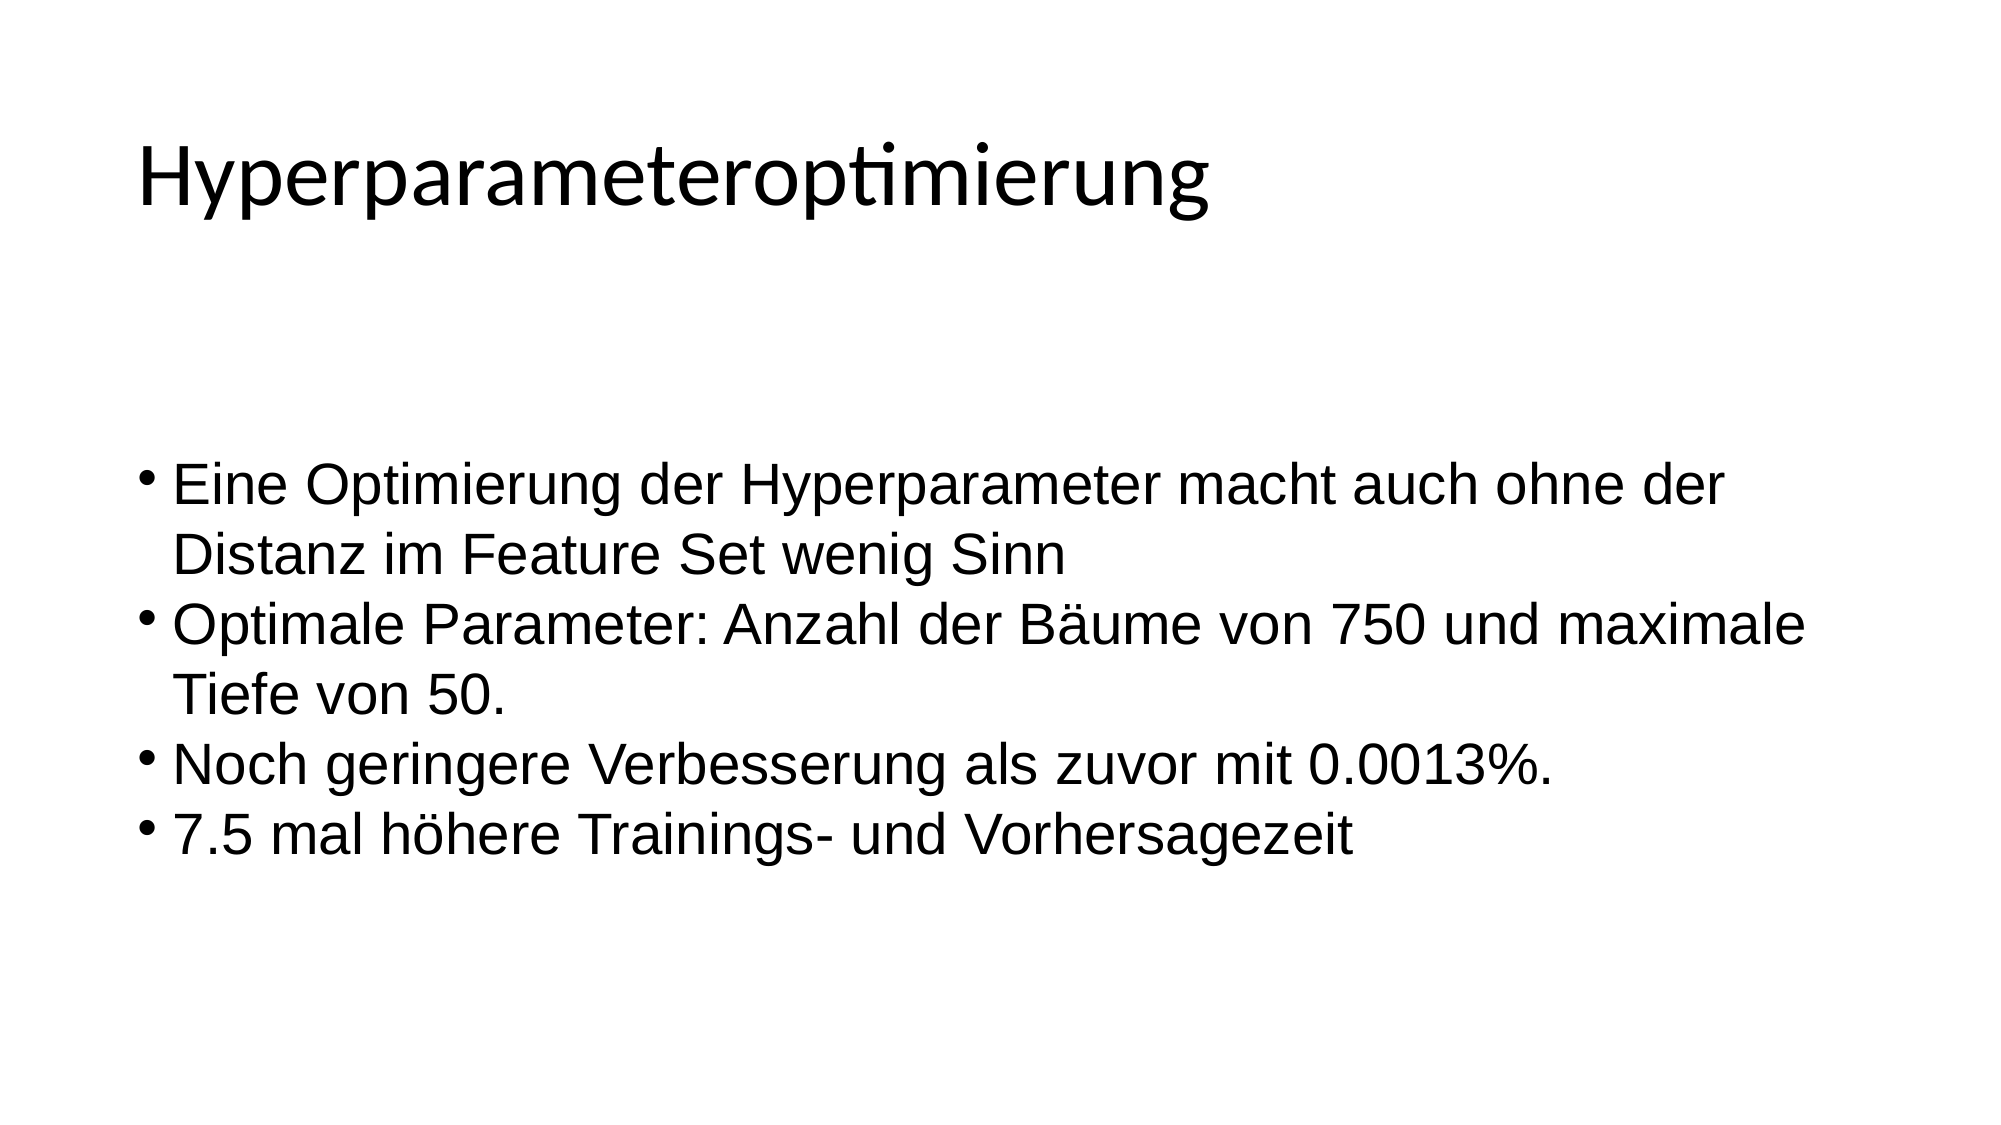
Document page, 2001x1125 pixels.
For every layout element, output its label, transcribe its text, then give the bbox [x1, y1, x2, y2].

text_box Eine Optimierung der Hyperparameter macht auch ohne der Distanz im Feature Set wenig Sinn Optimale Parameter: Anzahl der Bäume von 750 und maximale Tiefe von 50. Noch geringere Verbesserung als zuvor mit 0.0013%. 7.5 mal höhere Trainings- und Vorhersagezeit [137, 299, 1863, 1014]
text_box Hyperparameteroptimierung [137, 59, 1863, 278]
